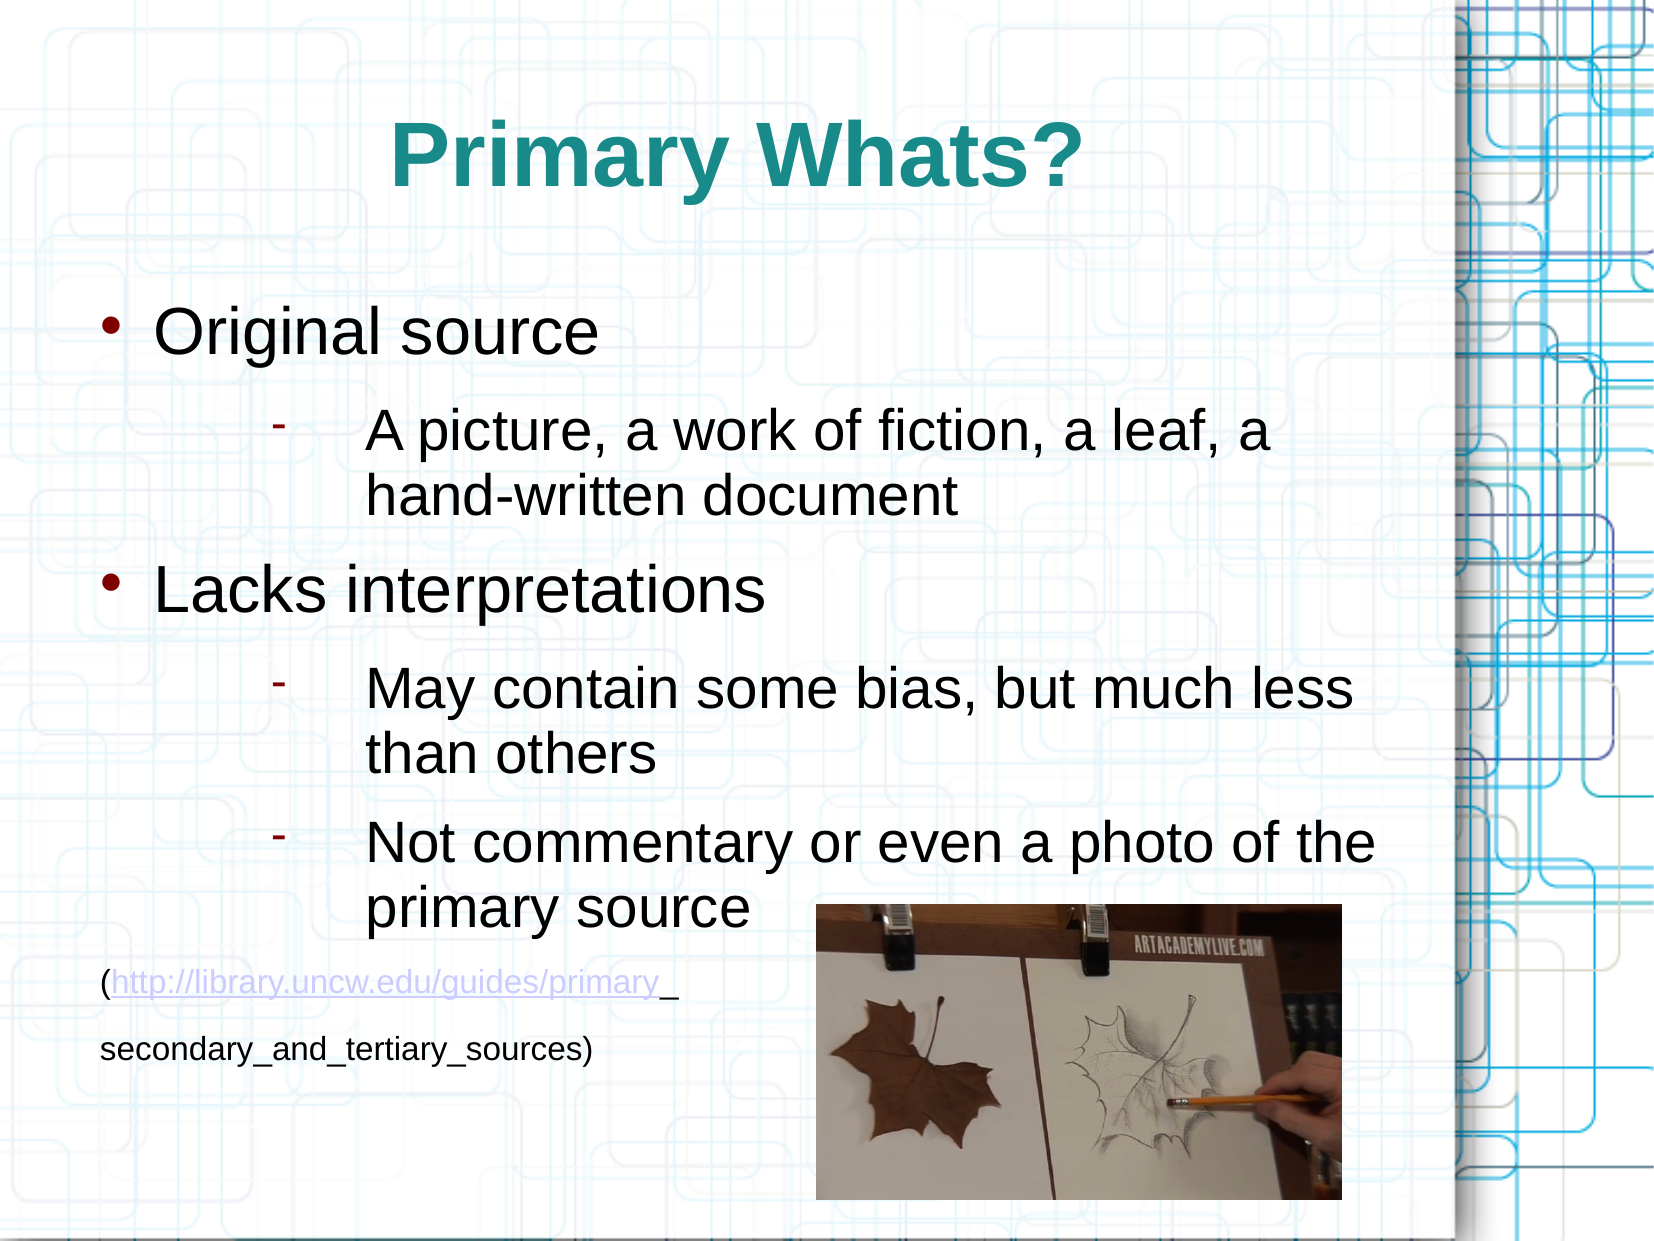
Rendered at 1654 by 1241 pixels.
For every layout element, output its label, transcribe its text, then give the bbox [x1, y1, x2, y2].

picture [0, 0, 1654, 1241]
list Original source A picture, a work of fiction, a leaf, a hand-written document Lacks interpretations May contain some bias, but much less than others Not commentary or even a photo of the primary source (http://library.uncw.edu/guides/primary_ secondary_and_tertiary_sources) [82, 289, 1418, 1094]
title Primary Whats? [58, 49, 1418, 257]
